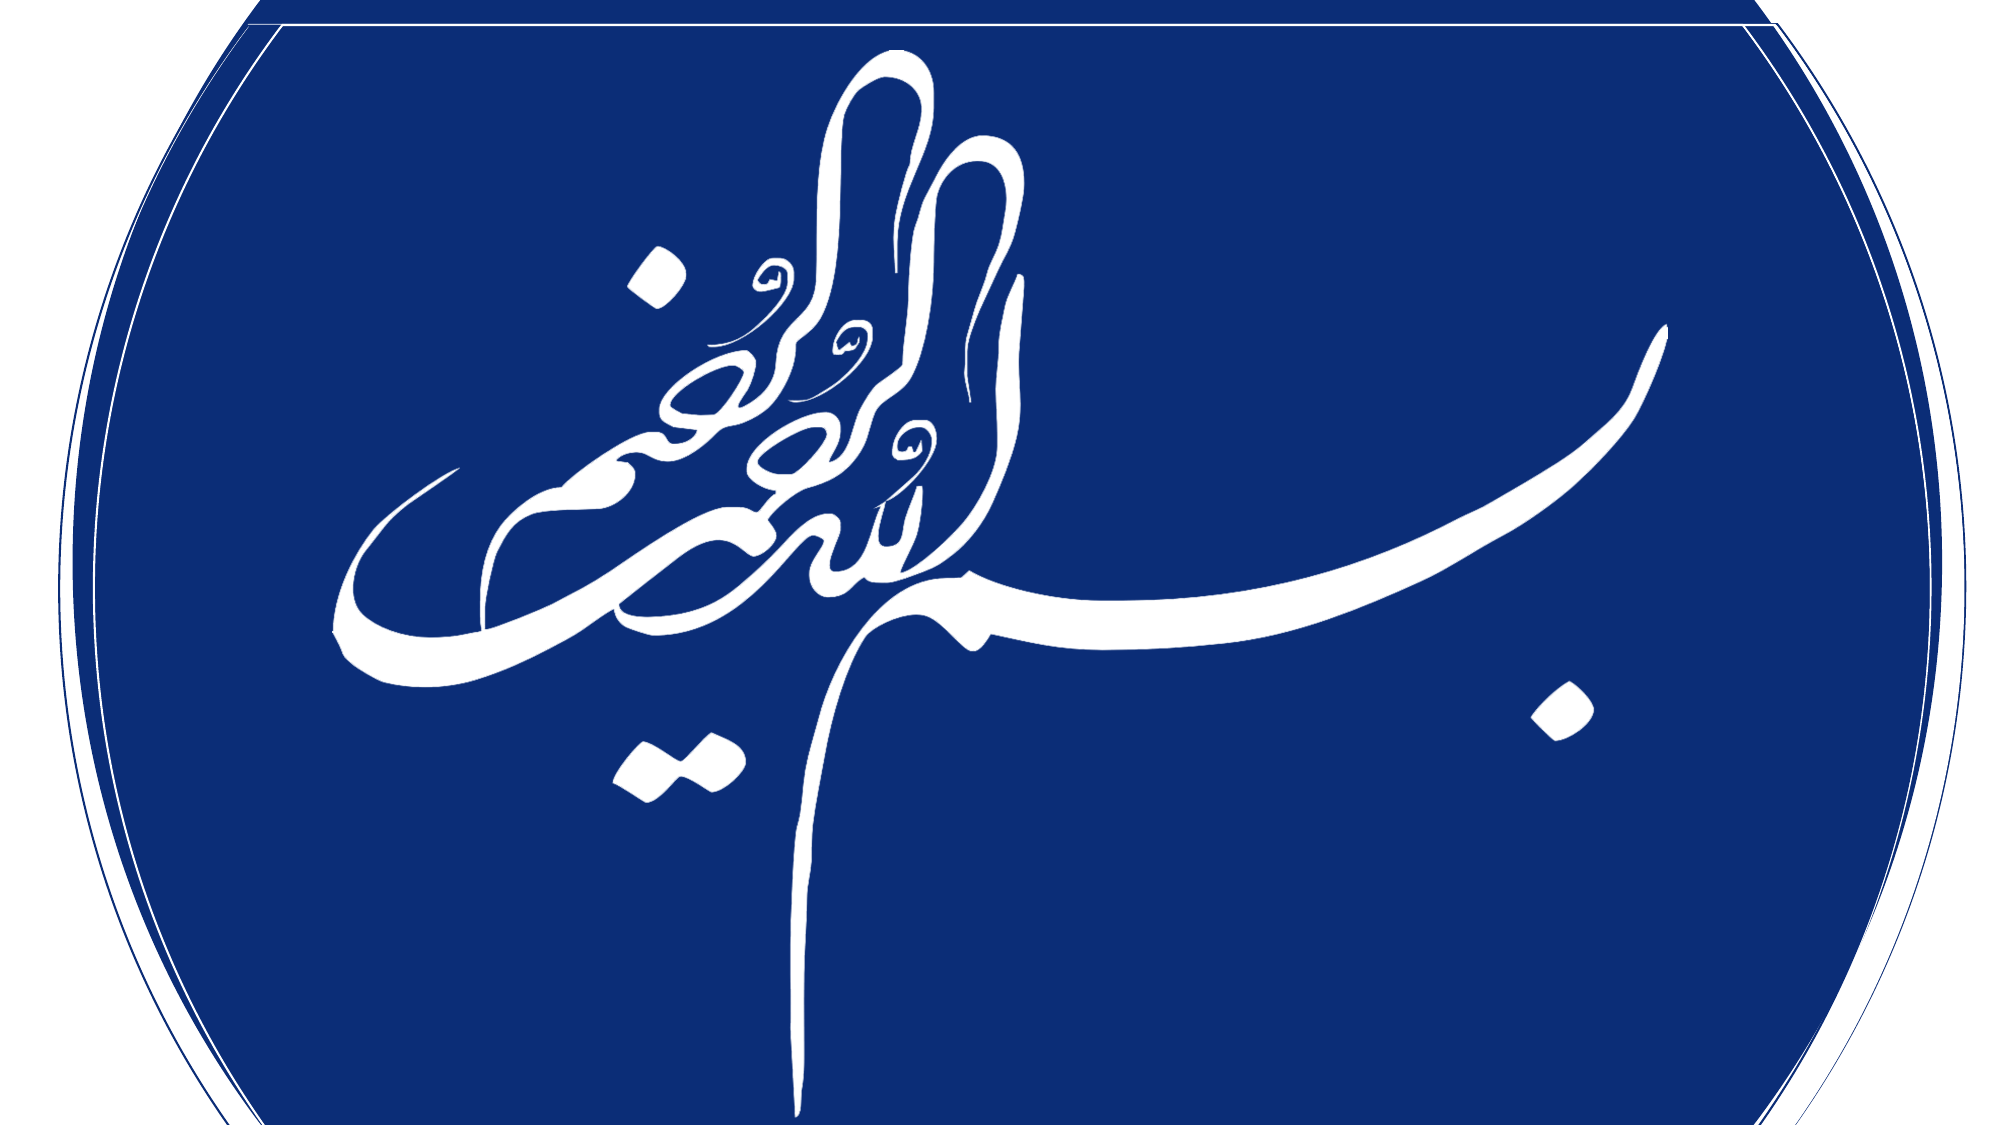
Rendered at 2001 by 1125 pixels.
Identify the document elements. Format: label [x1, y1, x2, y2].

picture [332, 50, 1668, 1118]
